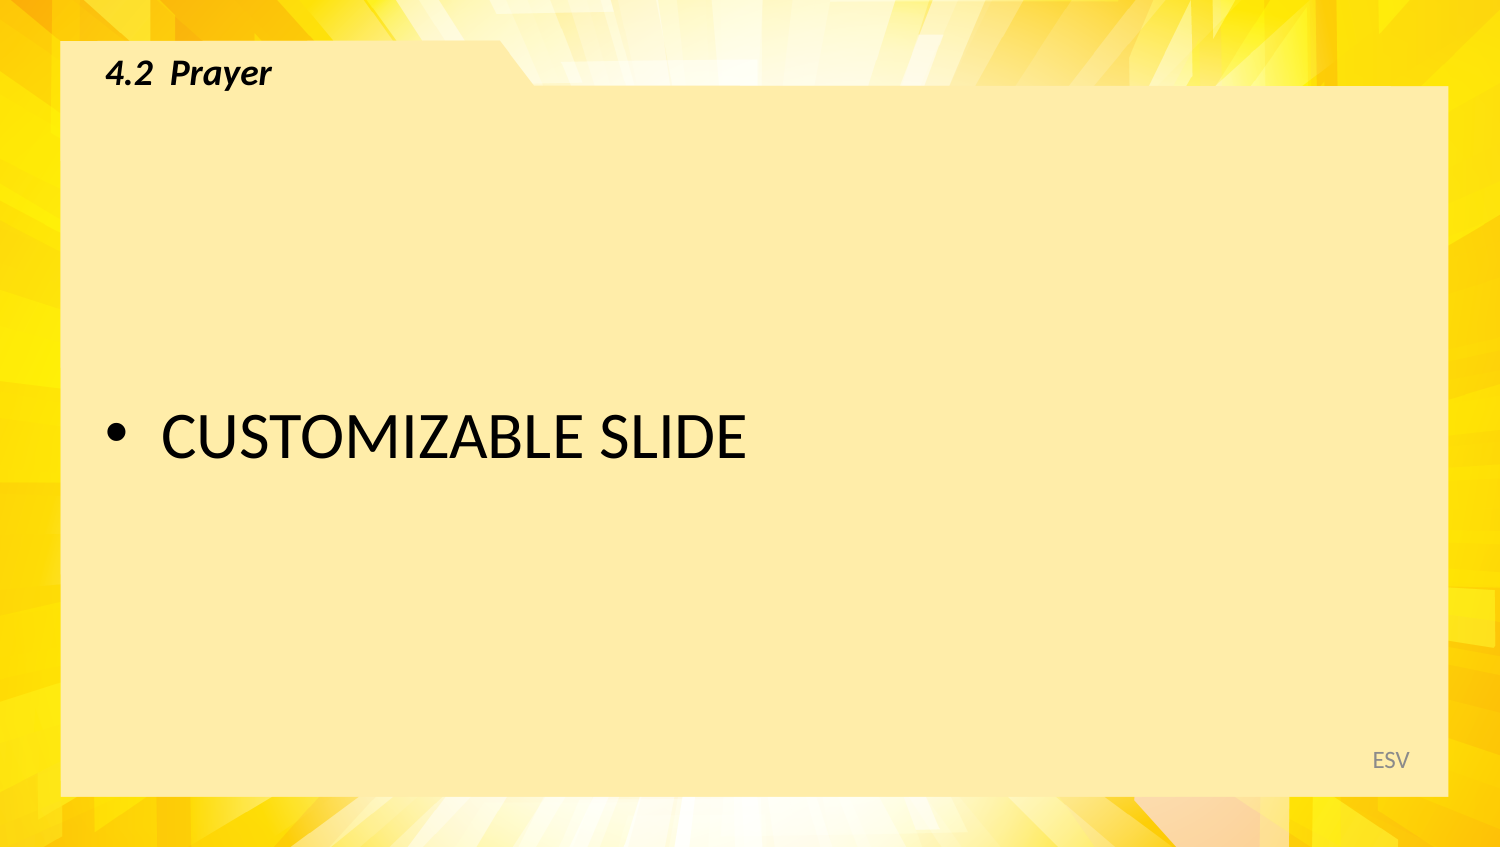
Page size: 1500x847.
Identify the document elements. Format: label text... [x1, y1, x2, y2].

footer ESV [950, 736, 1425, 782]
list CUSTOMIZABLE SLIDE [89, 141, 1403, 722]
title 4.2 Prayer [89, 33, 1420, 108]
picture [0, 0, 1500, 847]
